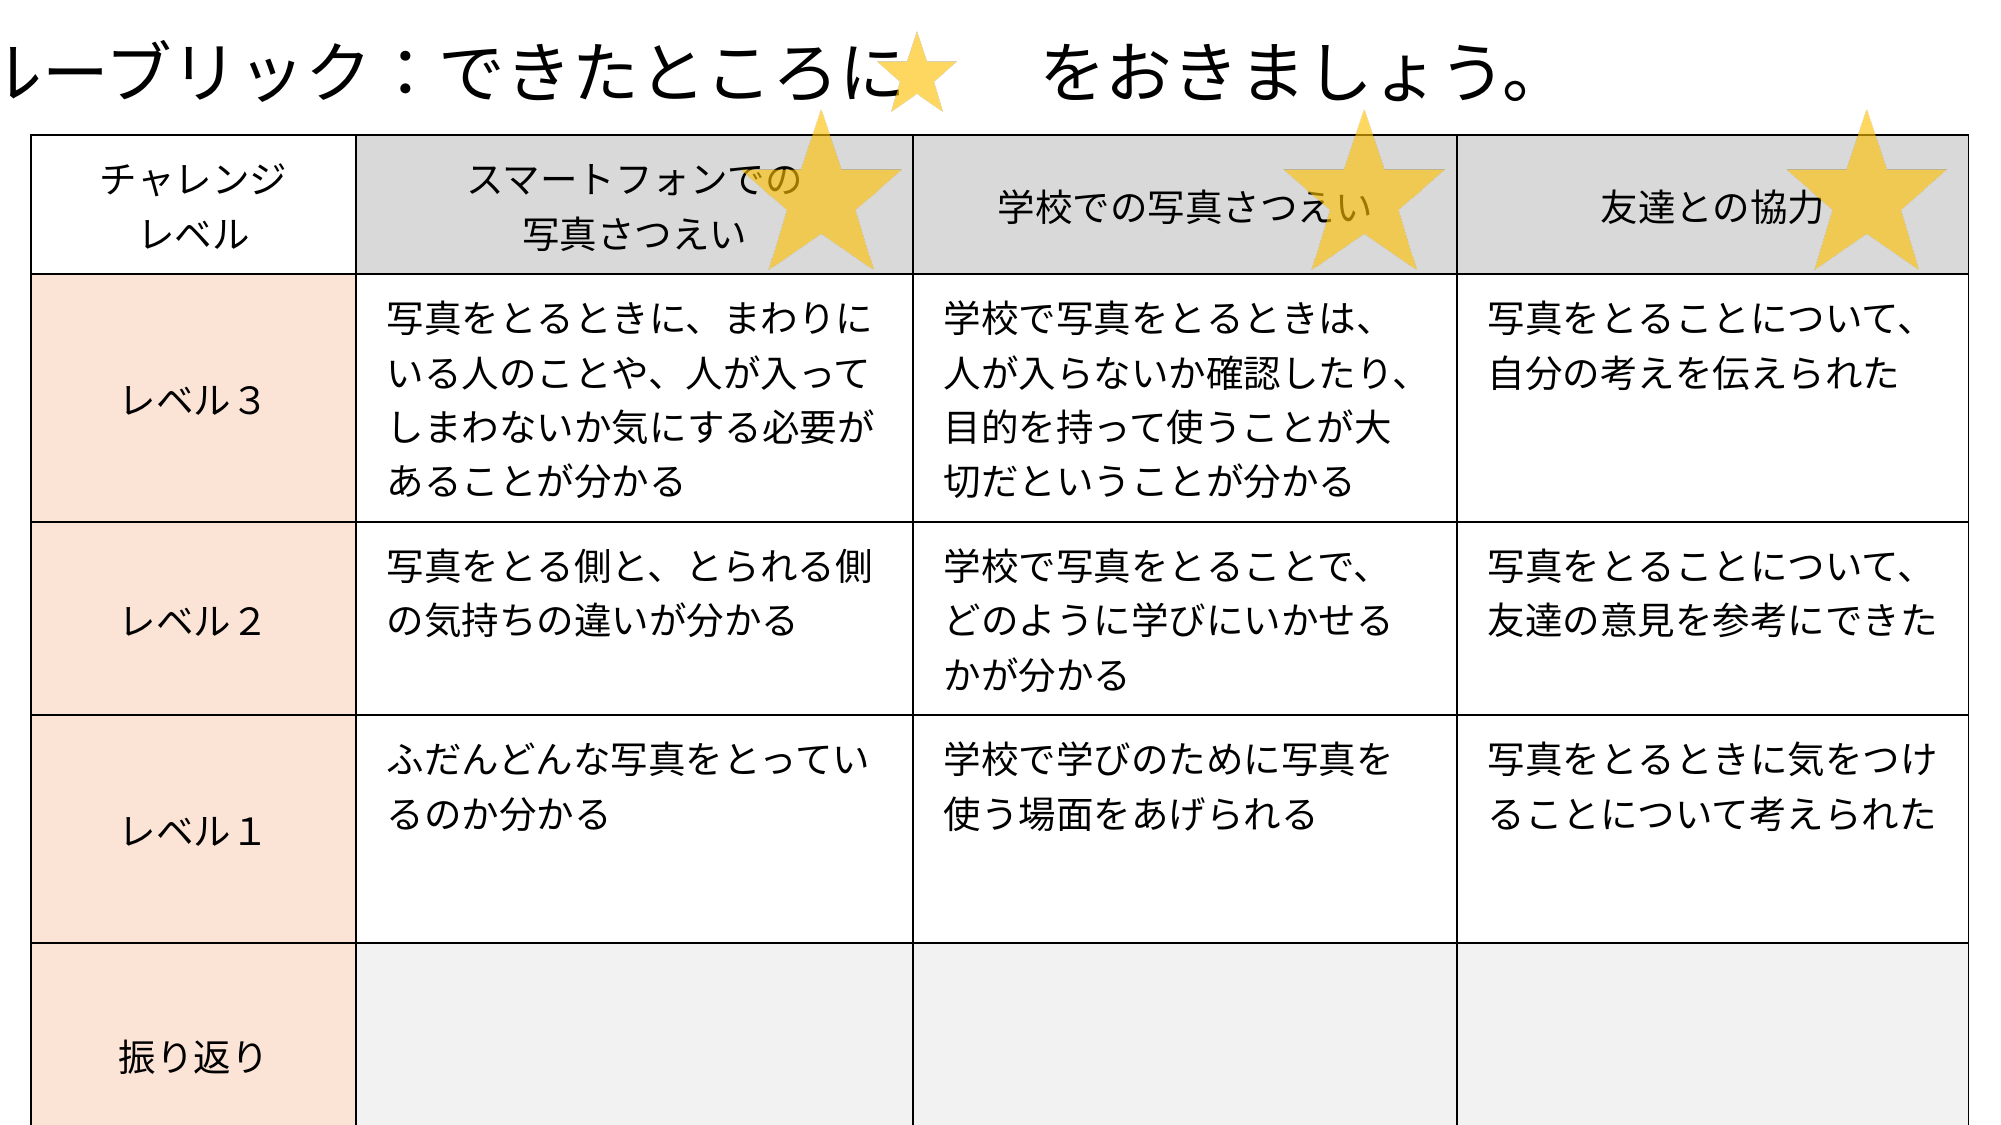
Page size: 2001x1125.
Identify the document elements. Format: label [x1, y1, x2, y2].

picture [723, 23, 965, 287]
picture [1267, 92, 1461, 287]
picture [1769, 92, 1964, 287]
